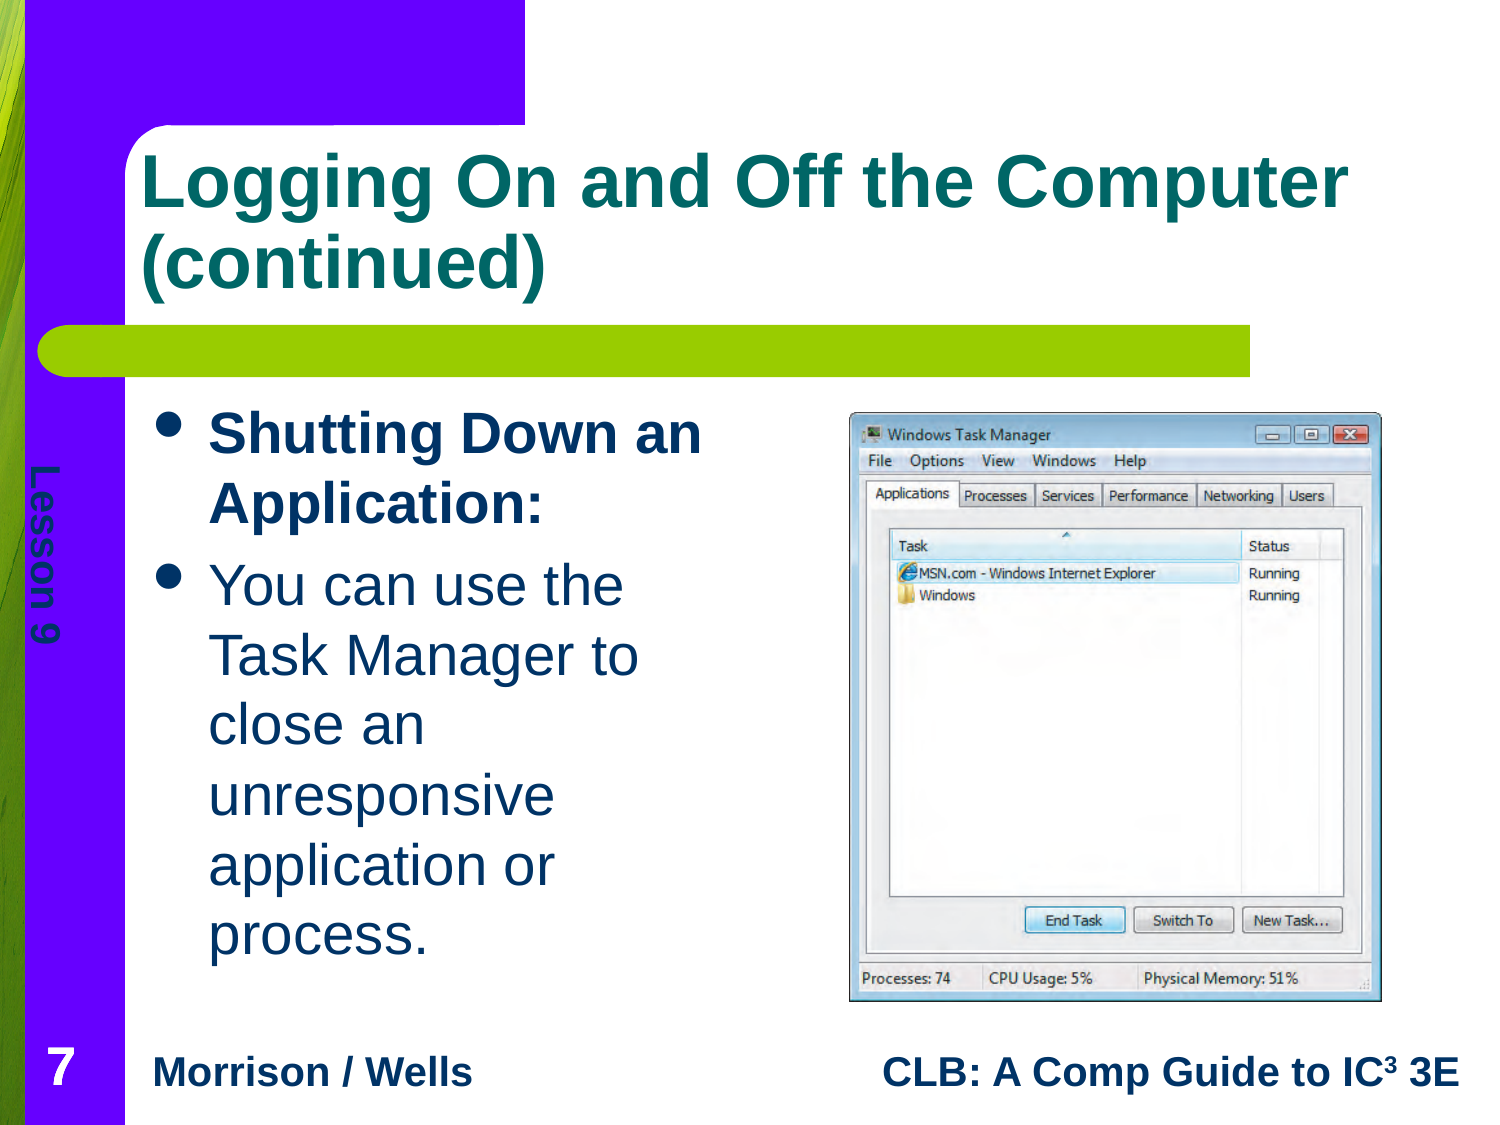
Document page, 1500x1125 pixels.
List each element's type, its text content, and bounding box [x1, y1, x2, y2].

picture [0, 0, 25, 1125]
list Shutting Down an Application: You can use the Task Manager to close an unresponsive application or process. [137, 387, 751, 999]
title Logging On and Off the Computer (continued) [124, 124, 1426, 313]
picture [849, 412, 1382, 1003]
text_box 7 [13, 1023, 111, 1105]
